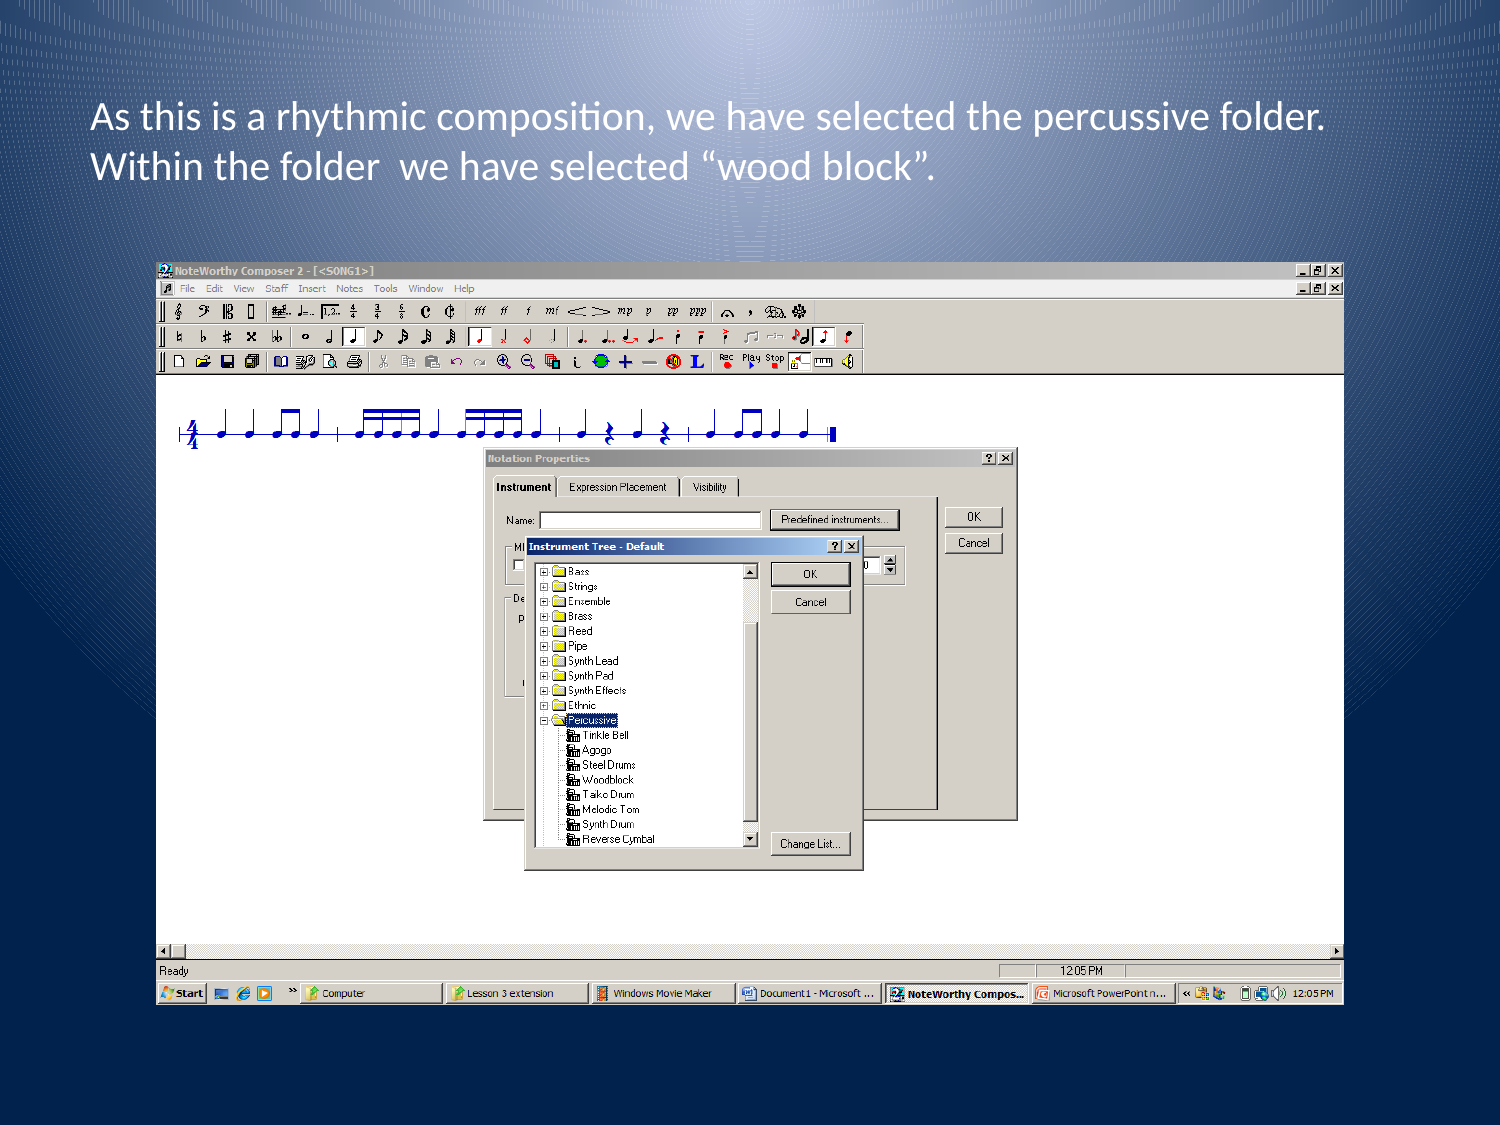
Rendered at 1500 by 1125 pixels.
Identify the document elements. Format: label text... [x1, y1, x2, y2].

title As this is a rhythmic composition, we have selected the percussive folder. Within the folder we have selected “wood block”. [75, 45, 1425, 233]
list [155, 262, 1345, 1006]
